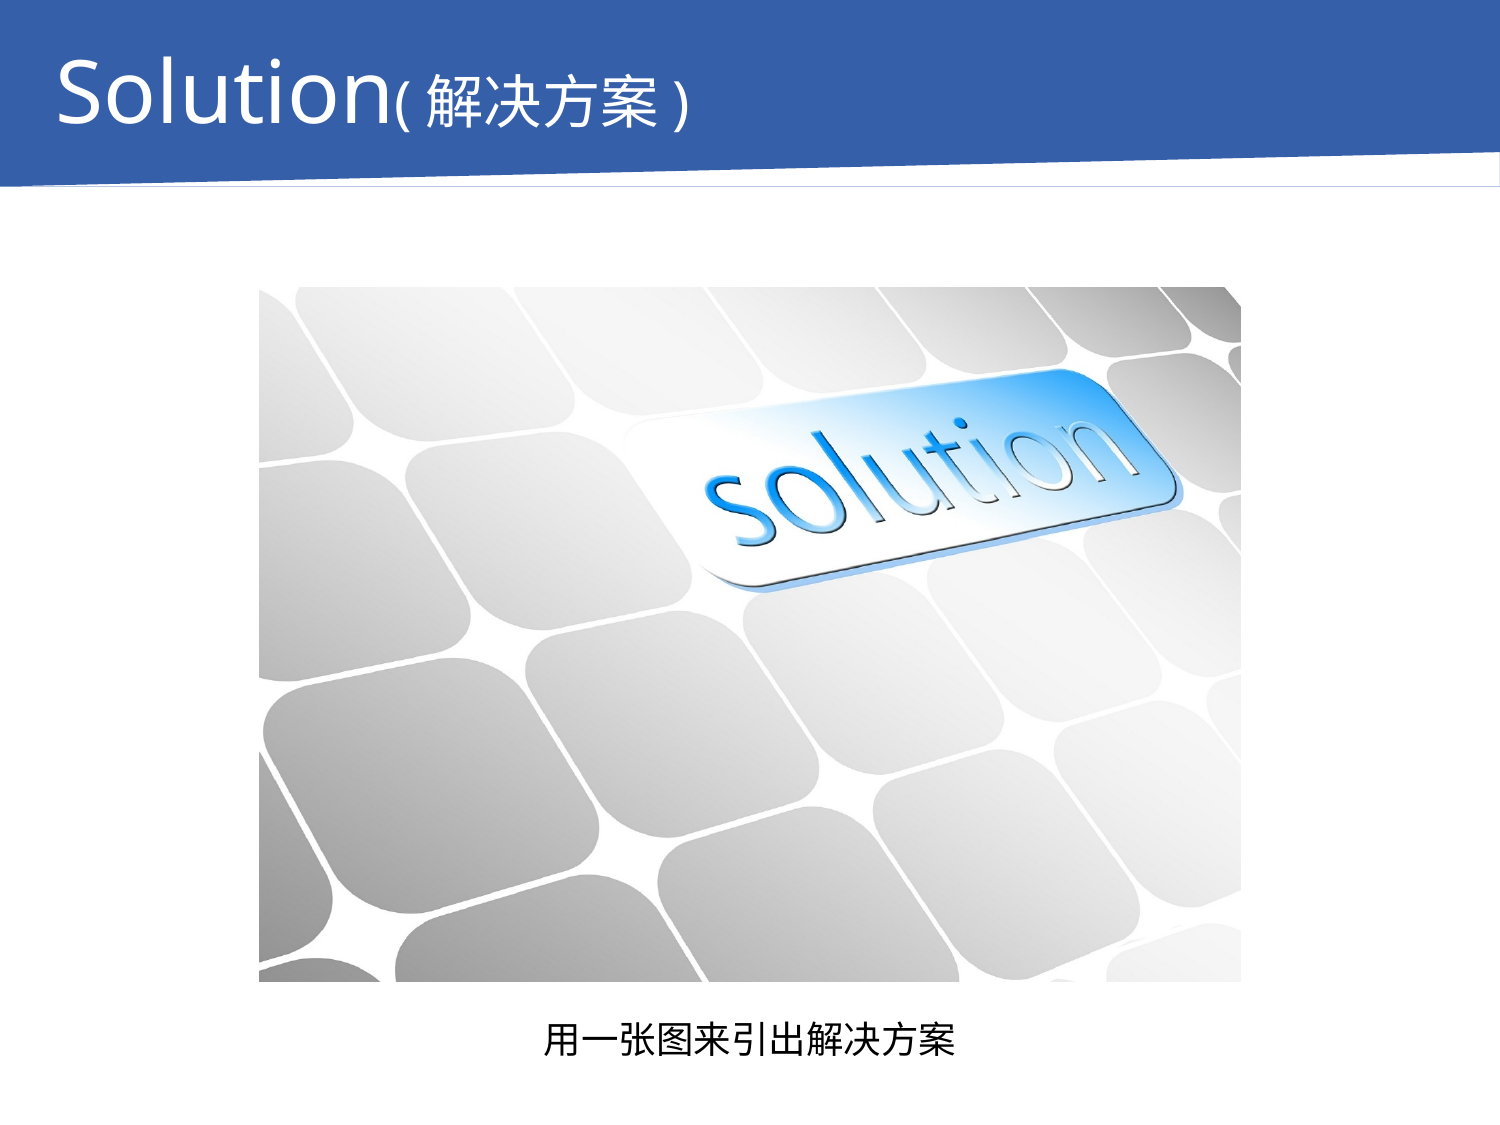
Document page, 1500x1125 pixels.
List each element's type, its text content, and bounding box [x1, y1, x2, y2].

text_box 用一张图来引出解决方案 [130, 1009, 1370, 1069]
list Solution(解决方案) [40, 40, 1405, 141]
picture [259, 287, 1241, 982]
